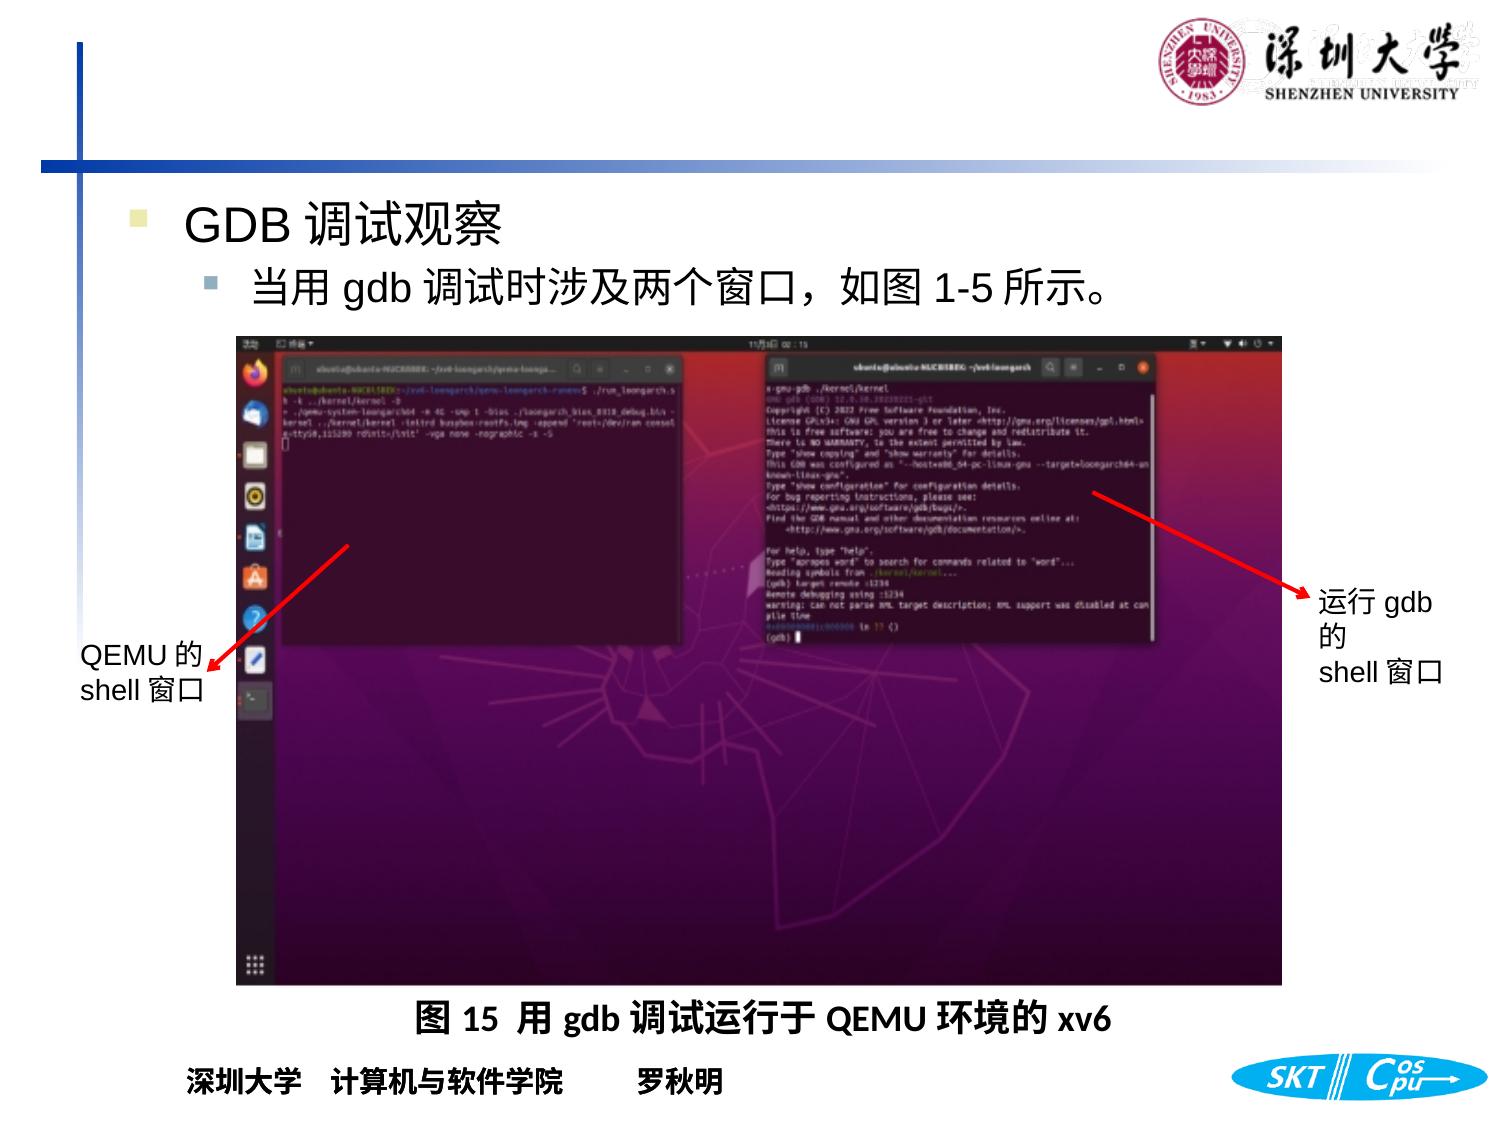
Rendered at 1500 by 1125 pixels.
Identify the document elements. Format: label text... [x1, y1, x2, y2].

text_box 图15 用gdb调试运行于QEMU环境的xv6 [324, 997, 1159, 1047]
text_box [1092, 491, 1471, 663]
picture [236, 335, 1282, 988]
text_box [65, 544, 349, 715]
picture [1227, 1051, 1489, 1102]
list GDB调试观察 当用gdb调试时涉及两个窗口，如图1-5所示。 [112, 184, 1470, 401]
picture [1130, 7, 1500, 117]
